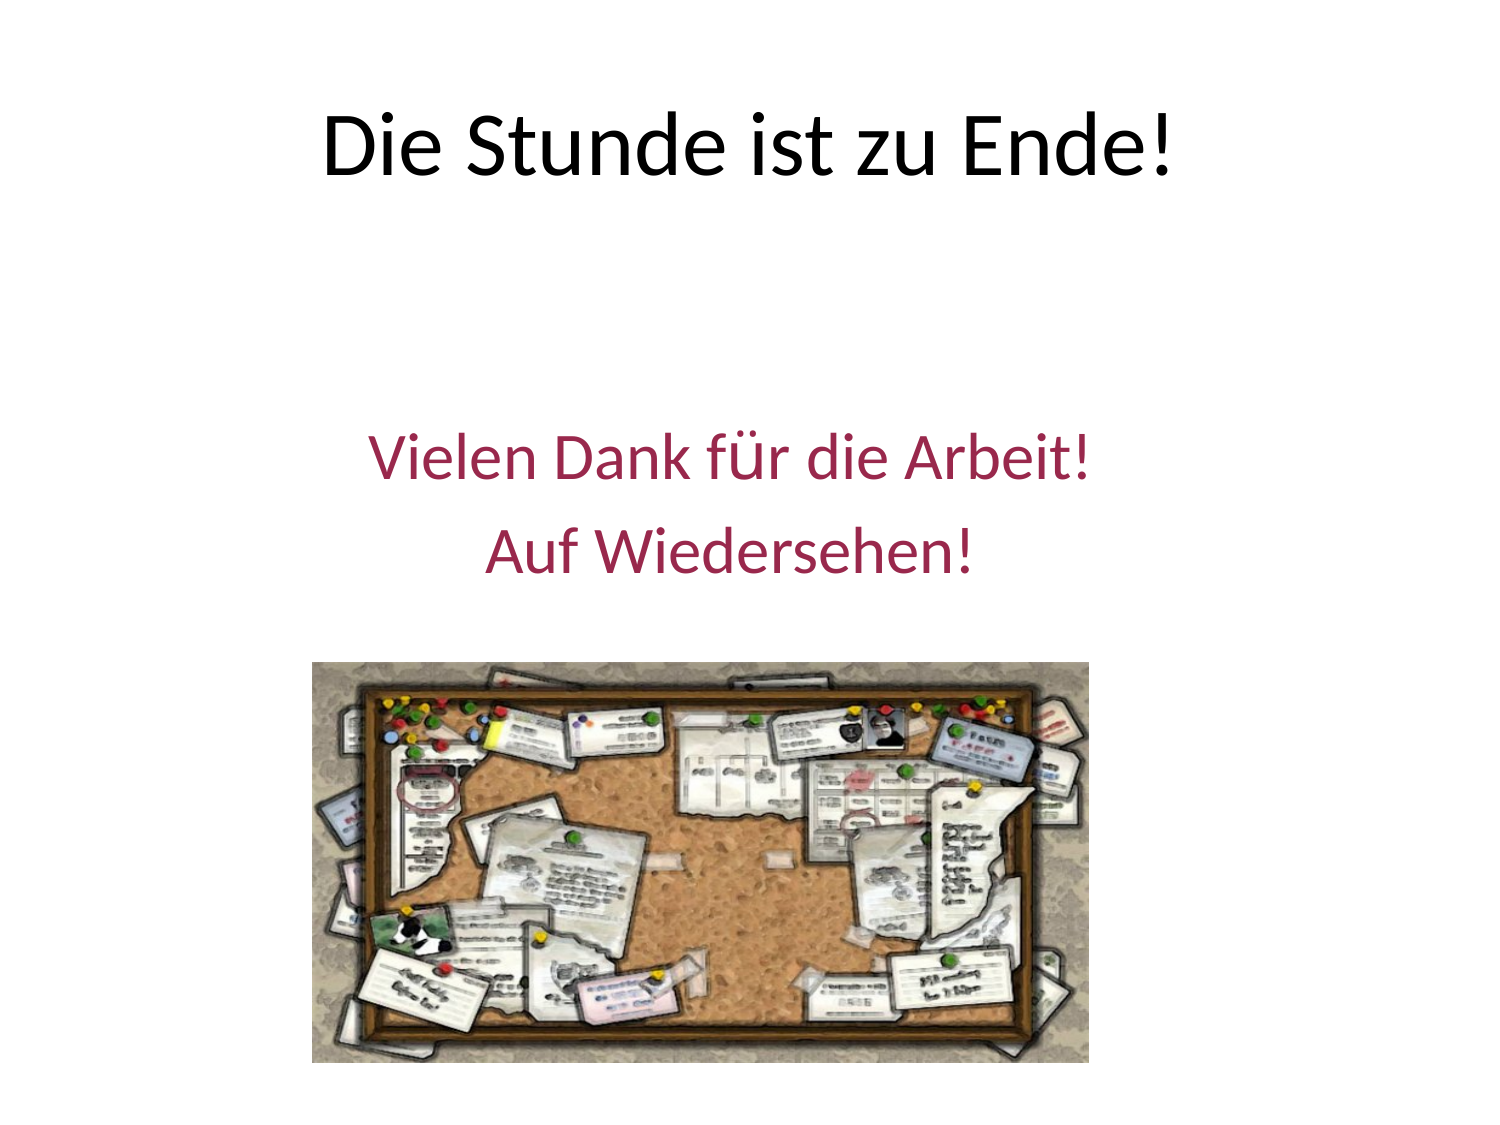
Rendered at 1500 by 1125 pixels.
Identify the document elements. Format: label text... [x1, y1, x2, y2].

title Die Stunde ist zu Ende! [75, 45, 1425, 212]
picture [312, 662, 1089, 1063]
list Vielen Dank für die Arbeit! Auf Wiedersehen! [37, 212, 1425, 788]
